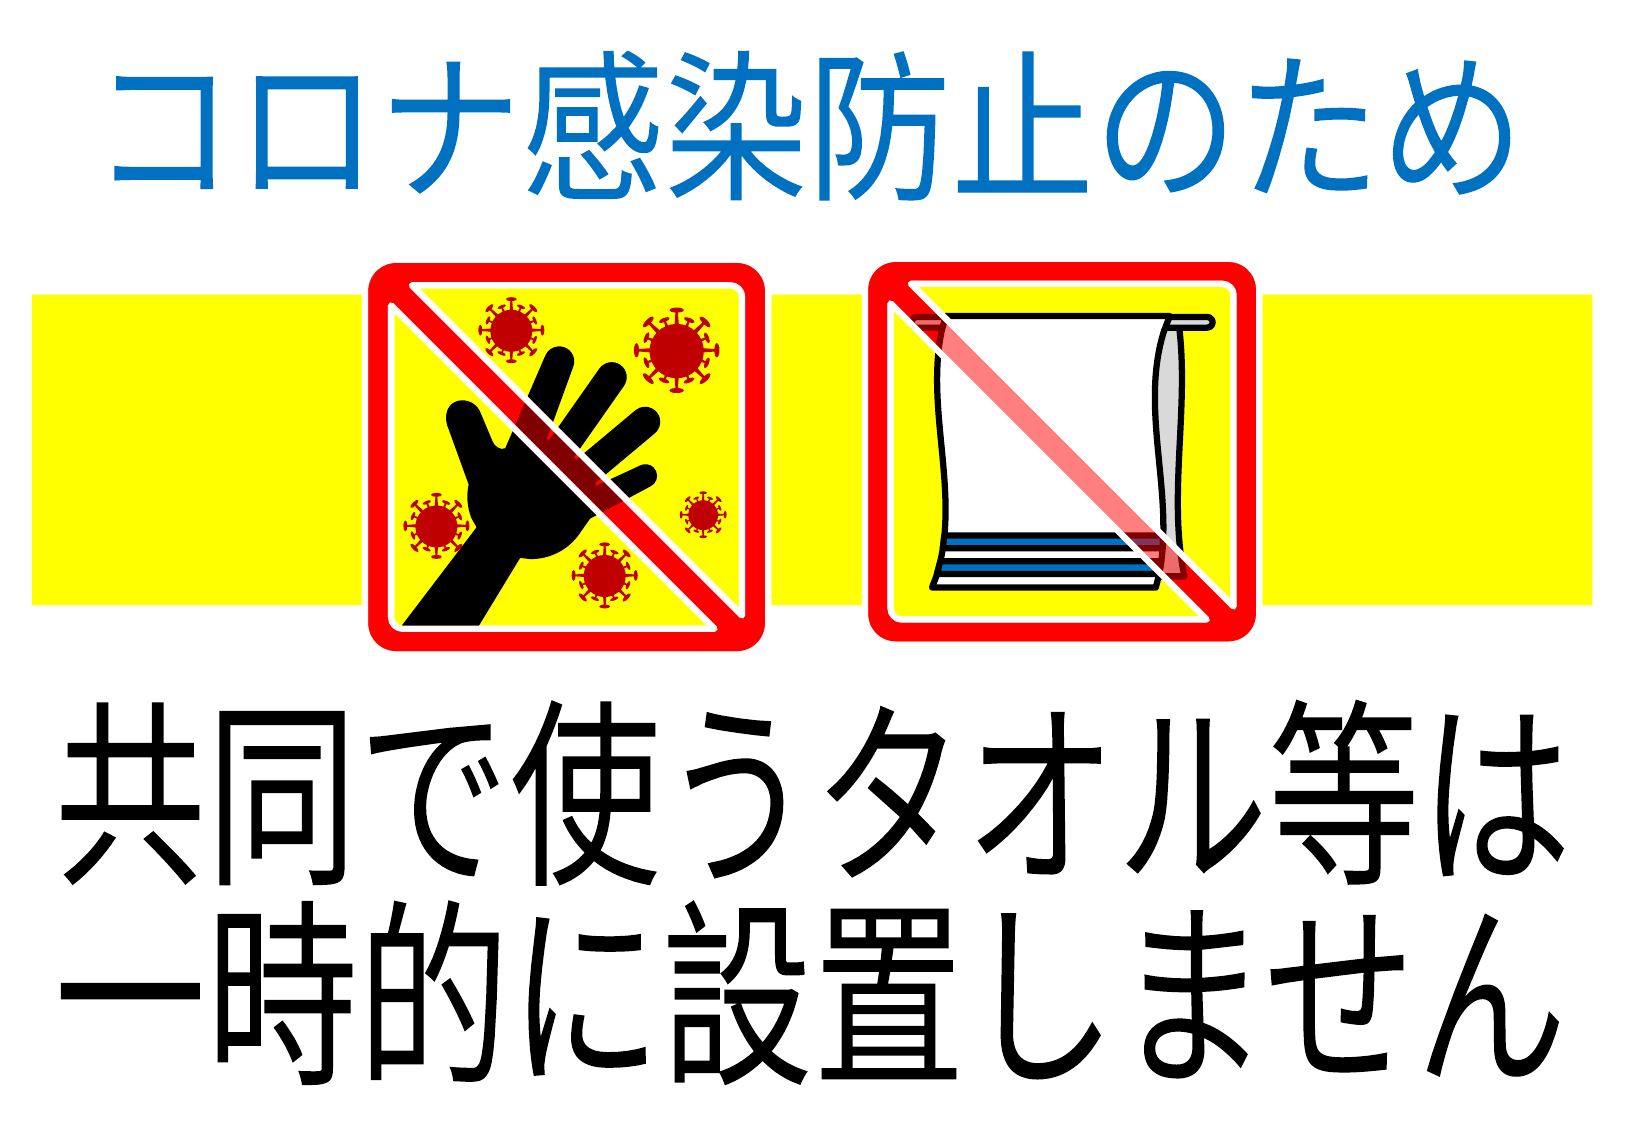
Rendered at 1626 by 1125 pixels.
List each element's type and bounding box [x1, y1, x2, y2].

text_box [30, 293, 359, 607]
text_box [1264, 293, 1594, 607]
text_box [364, 258, 1260, 655]
